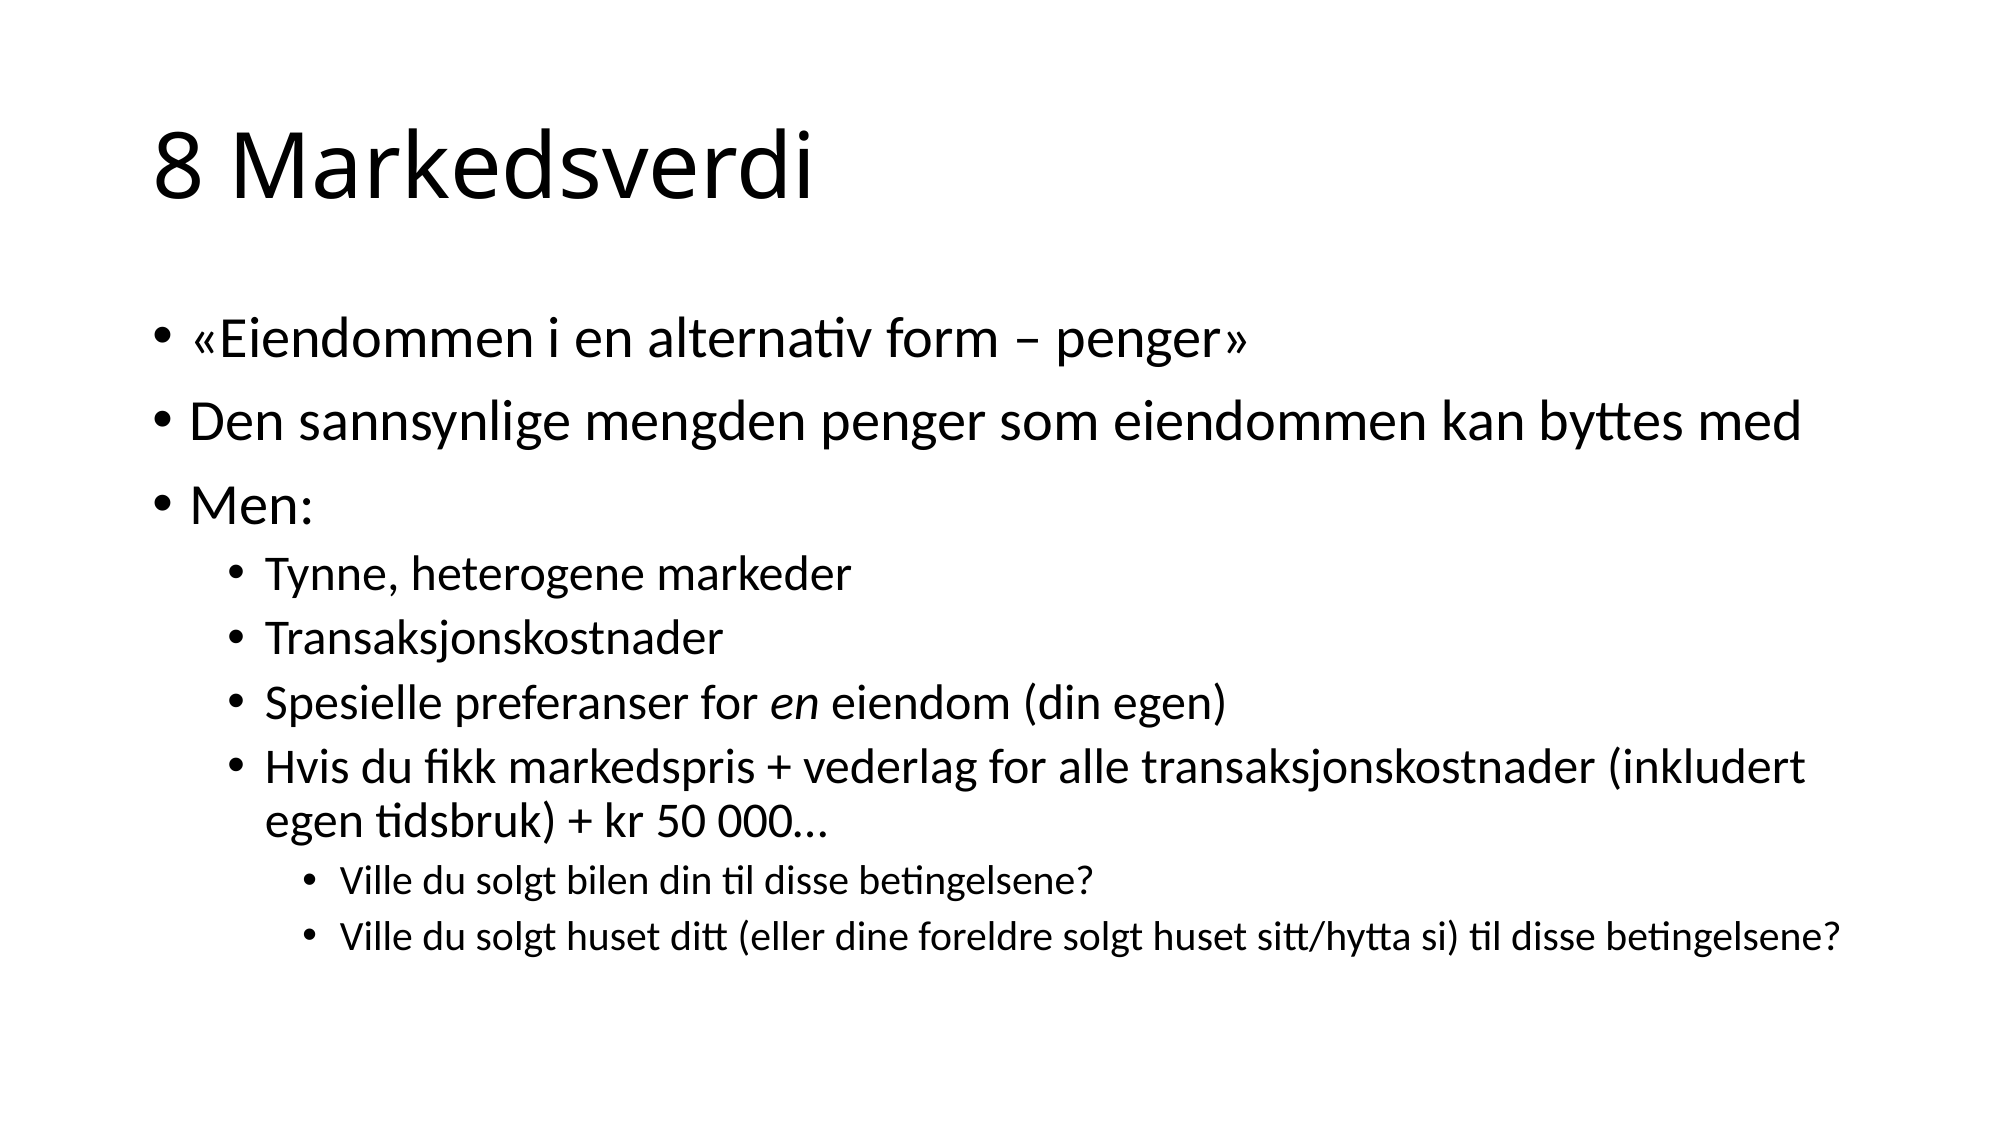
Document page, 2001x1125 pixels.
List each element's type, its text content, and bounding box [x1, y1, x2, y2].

title 8 Markedsverdi [137, 59, 1863, 278]
list «Eiendommen i en alternativ form – penger» Den sannsynlige mengden penger som eiendommen kan byttes med Men: Tynne, heterogene markeder Transaksjonskostnader Spesielle preferanser for en eiendom (din egen) Hvis du fikk markedspris + vederlag for alle transaksjonskostnader (inkludert egen tidsbruk) + kr 50 000… Ville du solgt bilen din til disse betingelsene? Ville du solgt huset ditt (eller dine foreldre solgt huset sitt/hytta si) til disse betingelsene? [137, 299, 1863, 1014]
